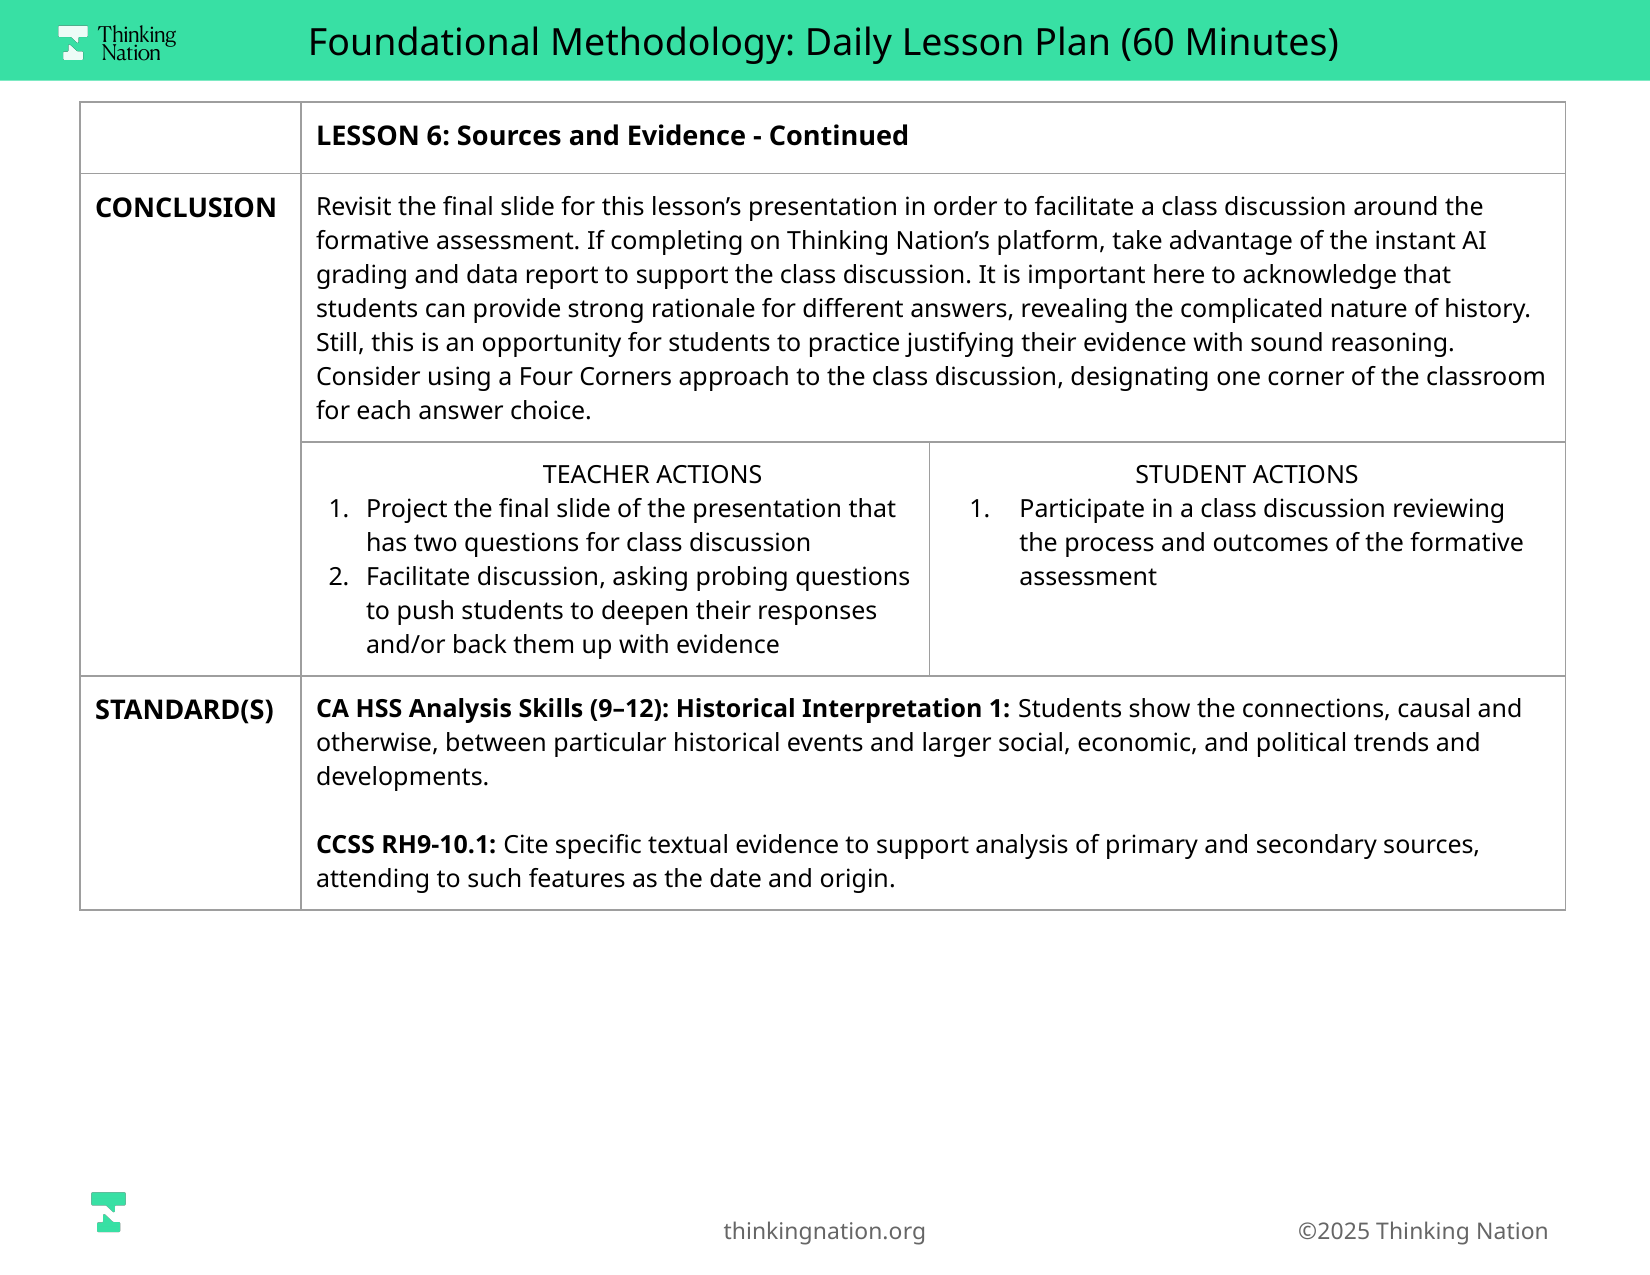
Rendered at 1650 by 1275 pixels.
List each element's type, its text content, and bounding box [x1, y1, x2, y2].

table_cell TEACHER ACTIONS Project the final slide of the presentation that has two questions for class discussion Facilitate discussion, asking probing questions to push students to deepen their responses and/or back them up with evidence [302, 443, 929, 675]
table_header LESSON 6: Sources and Evidence - Continued [302, 103, 1565, 173]
table_cell Revisit the final slide for this lesson’s presentation in order to facilitate a class discussion around the formative assessment. If completing on Thinking Nation’s platform, take advantage of the instant AI grading and data report to support the class discussion. It is important here to acknowledge that students can provide strong rationale for different answers, revealing the complicated nature of history. Still, this is an opportunity for students to practice justifying their evidence with sound reasoning. Consider using a Four Corners approach to the class discussion, designating one corner of the classroom for each answer choice. [302, 174, 1565, 441]
picture [45, 14, 180, 71]
picture [80, 1184, 136, 1240]
table_cell CONCLUSION [81, 174, 300, 675]
text_box Foundational Methodology: Daily Lesson Plan (60 Minutes) [0, 0, 1650, 81]
table_cell STUDENT ACTIONS Participate in a class discussion reviewing the process and outcomes of the formative assessment [930, 443, 1565, 675]
table_header [81, 103, 300, 173]
text_box thinkingnation.org [629, 1200, 1021, 1240]
table_cell STANDARD(S) [81, 677, 300, 909]
text_box ©2025 Thinking Nation [1174, 1200, 1566, 1240]
table_cell CA HSS Analysis Skills (9–12): Historical Interpretation 1: Students show the connections, causal and otherwise, between particular historical events and larger social, economic, and political trends and developments. CCSS RH9-10.1: Cite specific textual evidence to support analysis of primary and secondary sources, attending to such features as the date and origin. [302, 677, 1565, 909]
